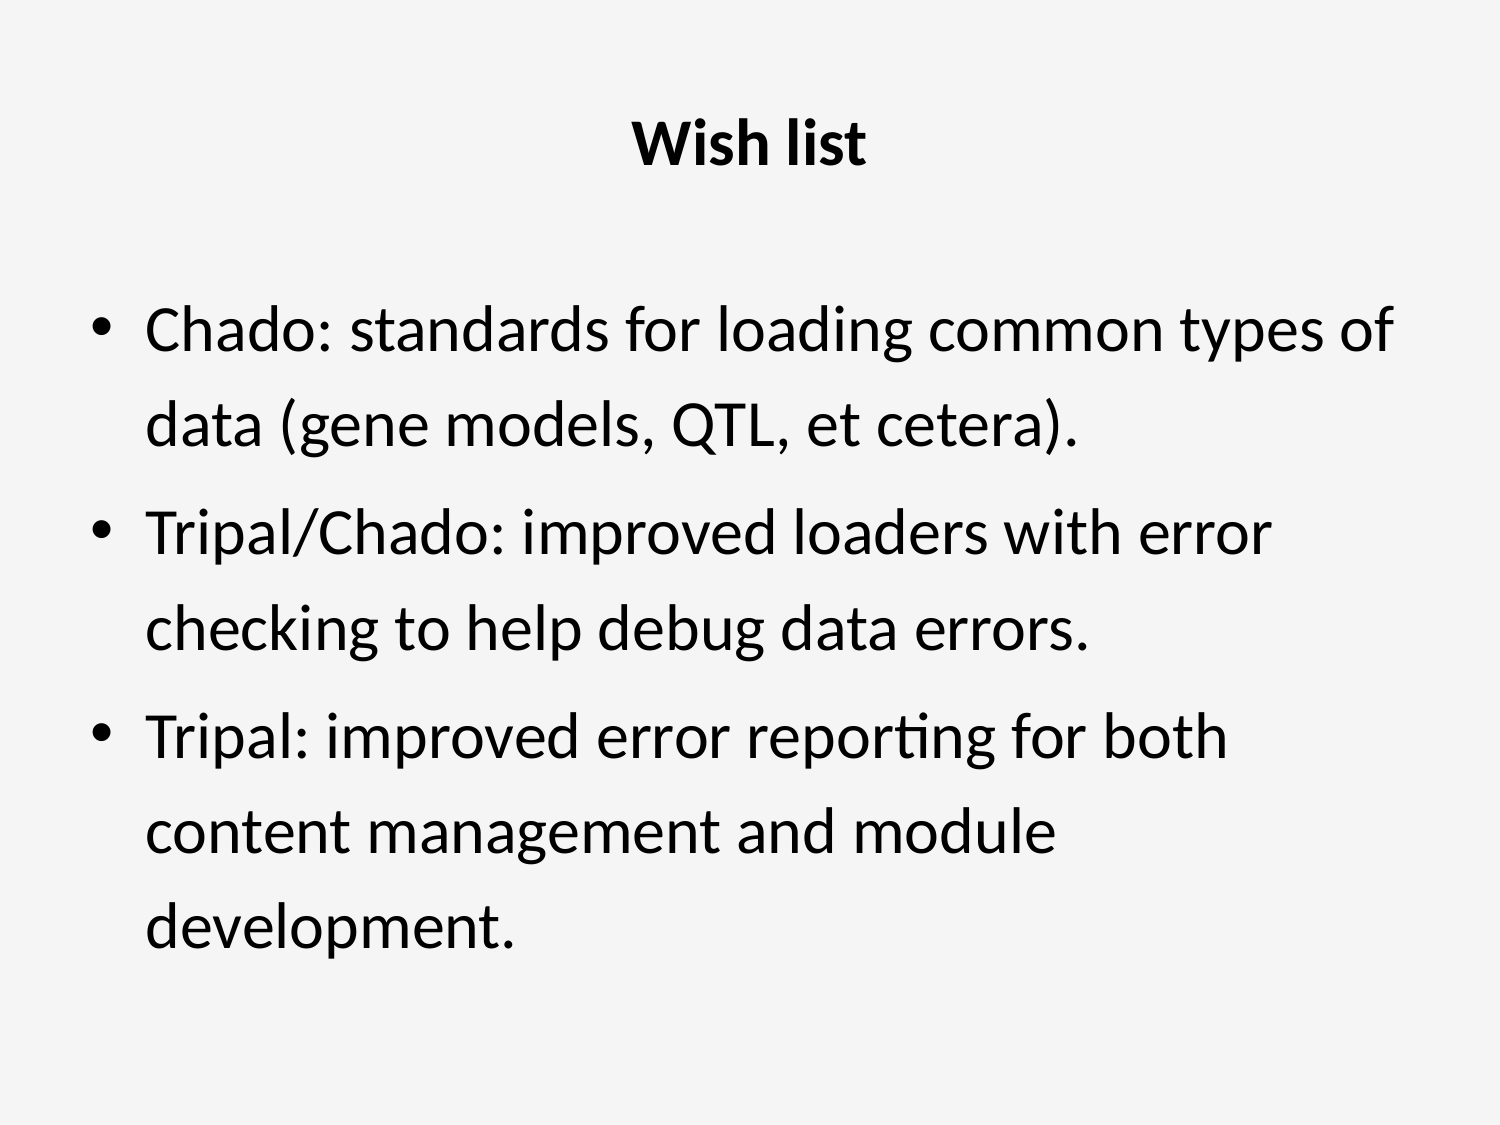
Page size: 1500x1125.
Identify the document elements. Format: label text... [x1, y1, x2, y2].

list Chado: standards for loading common types of data (gene models, QTL, et cetera). Tripal/Chado: improved loaders with error checking to help debug data errors. Tripal: improved error reporting for both content management and module development. [75, 262, 1425, 971]
title Wish list [75, 45, 1425, 233]
